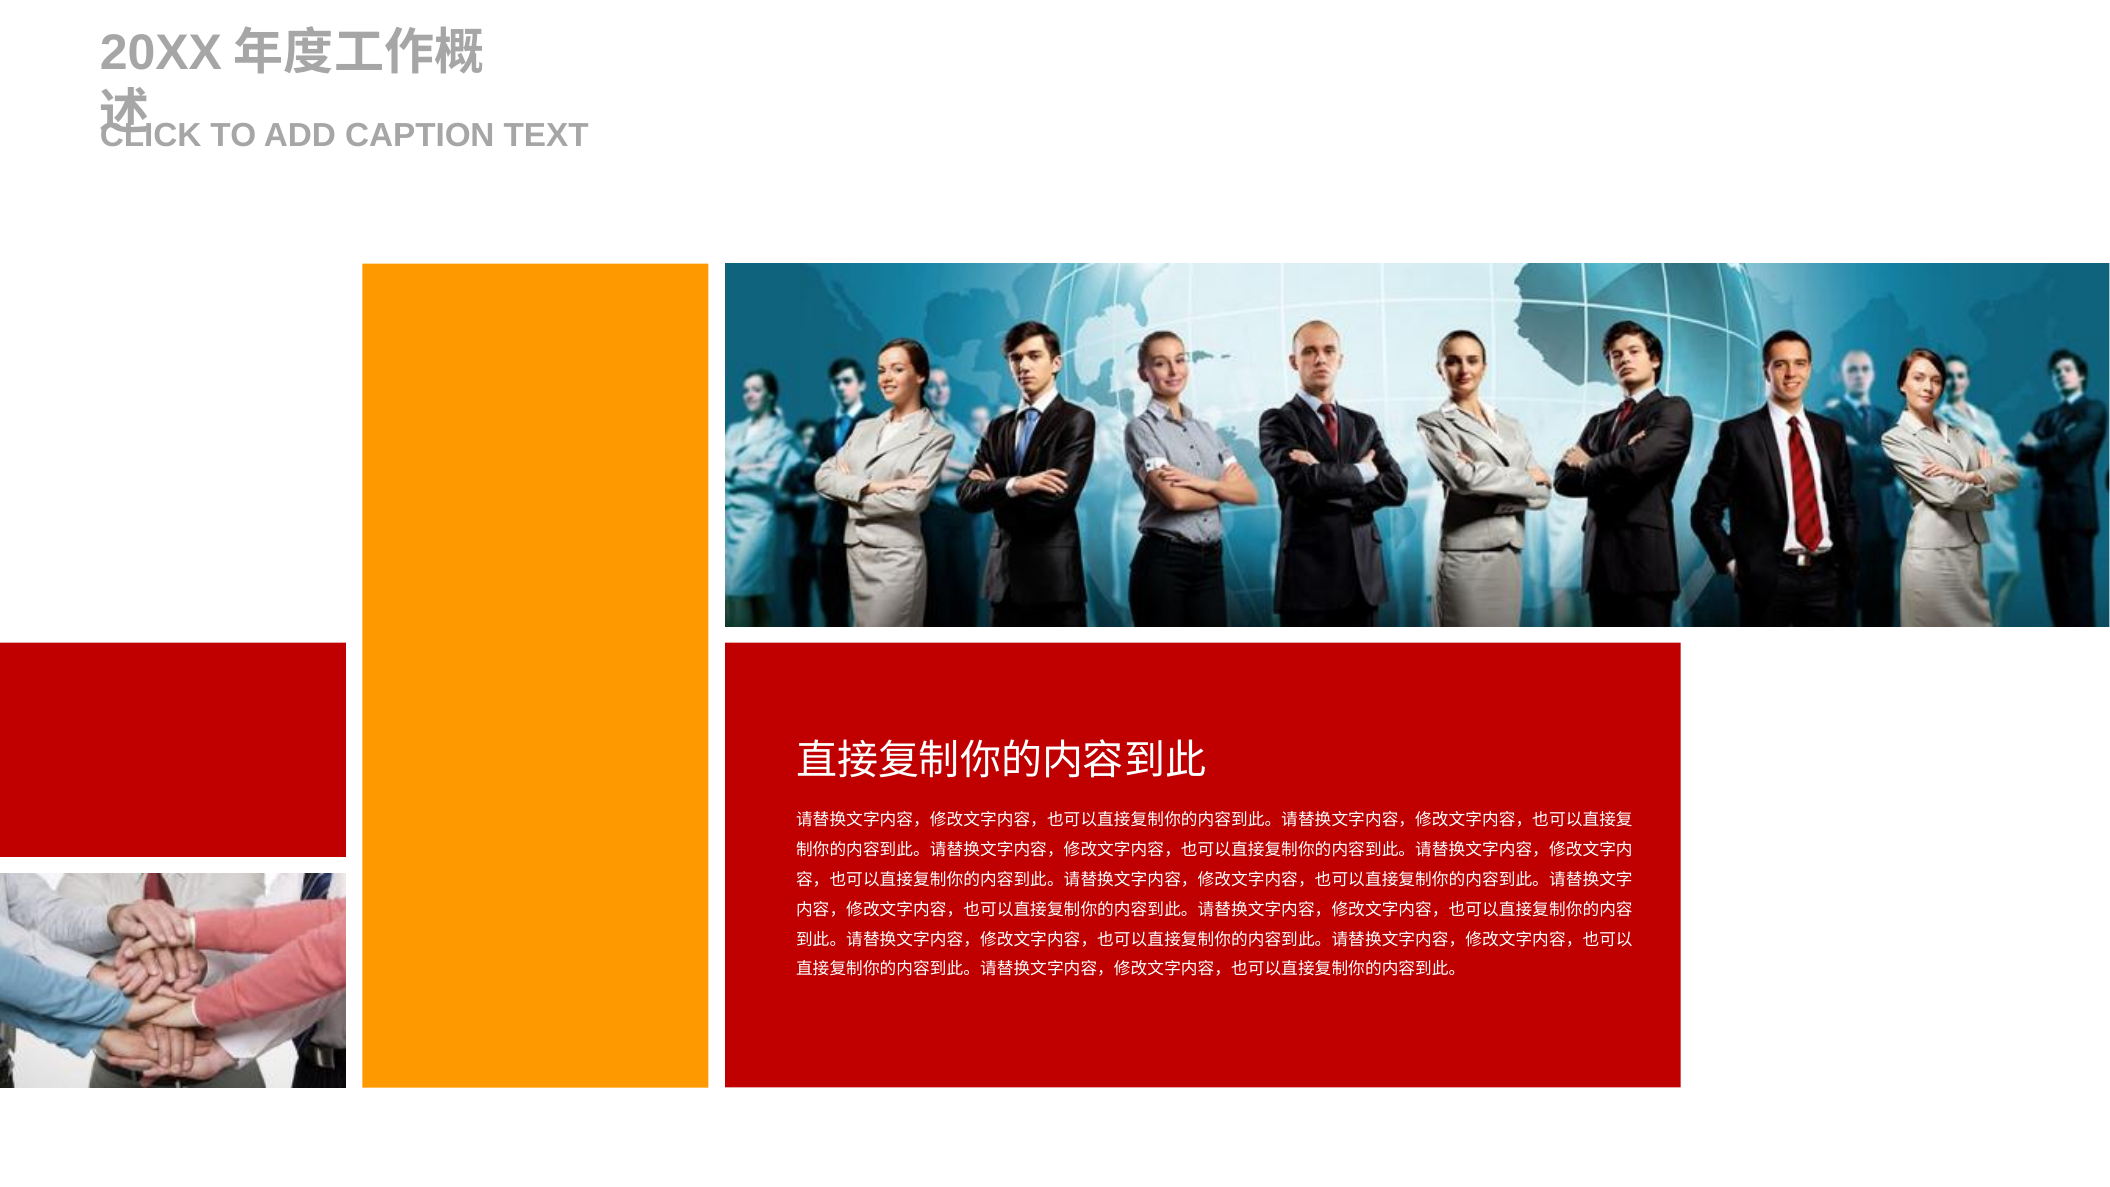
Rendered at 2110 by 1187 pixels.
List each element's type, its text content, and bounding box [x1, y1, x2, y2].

text_box 20XX年度工作概述 [99, 19, 534, 113]
text_box [724, 263, 2110, 627]
text_box CLICK TO ADD CAPTION TEXT [99, 113, 629, 154]
text_box [0, 872, 347, 1089]
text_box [725, 642, 1681, 1088]
text_box [361, 263, 710, 1089]
text_box [0, 642, 347, 858]
